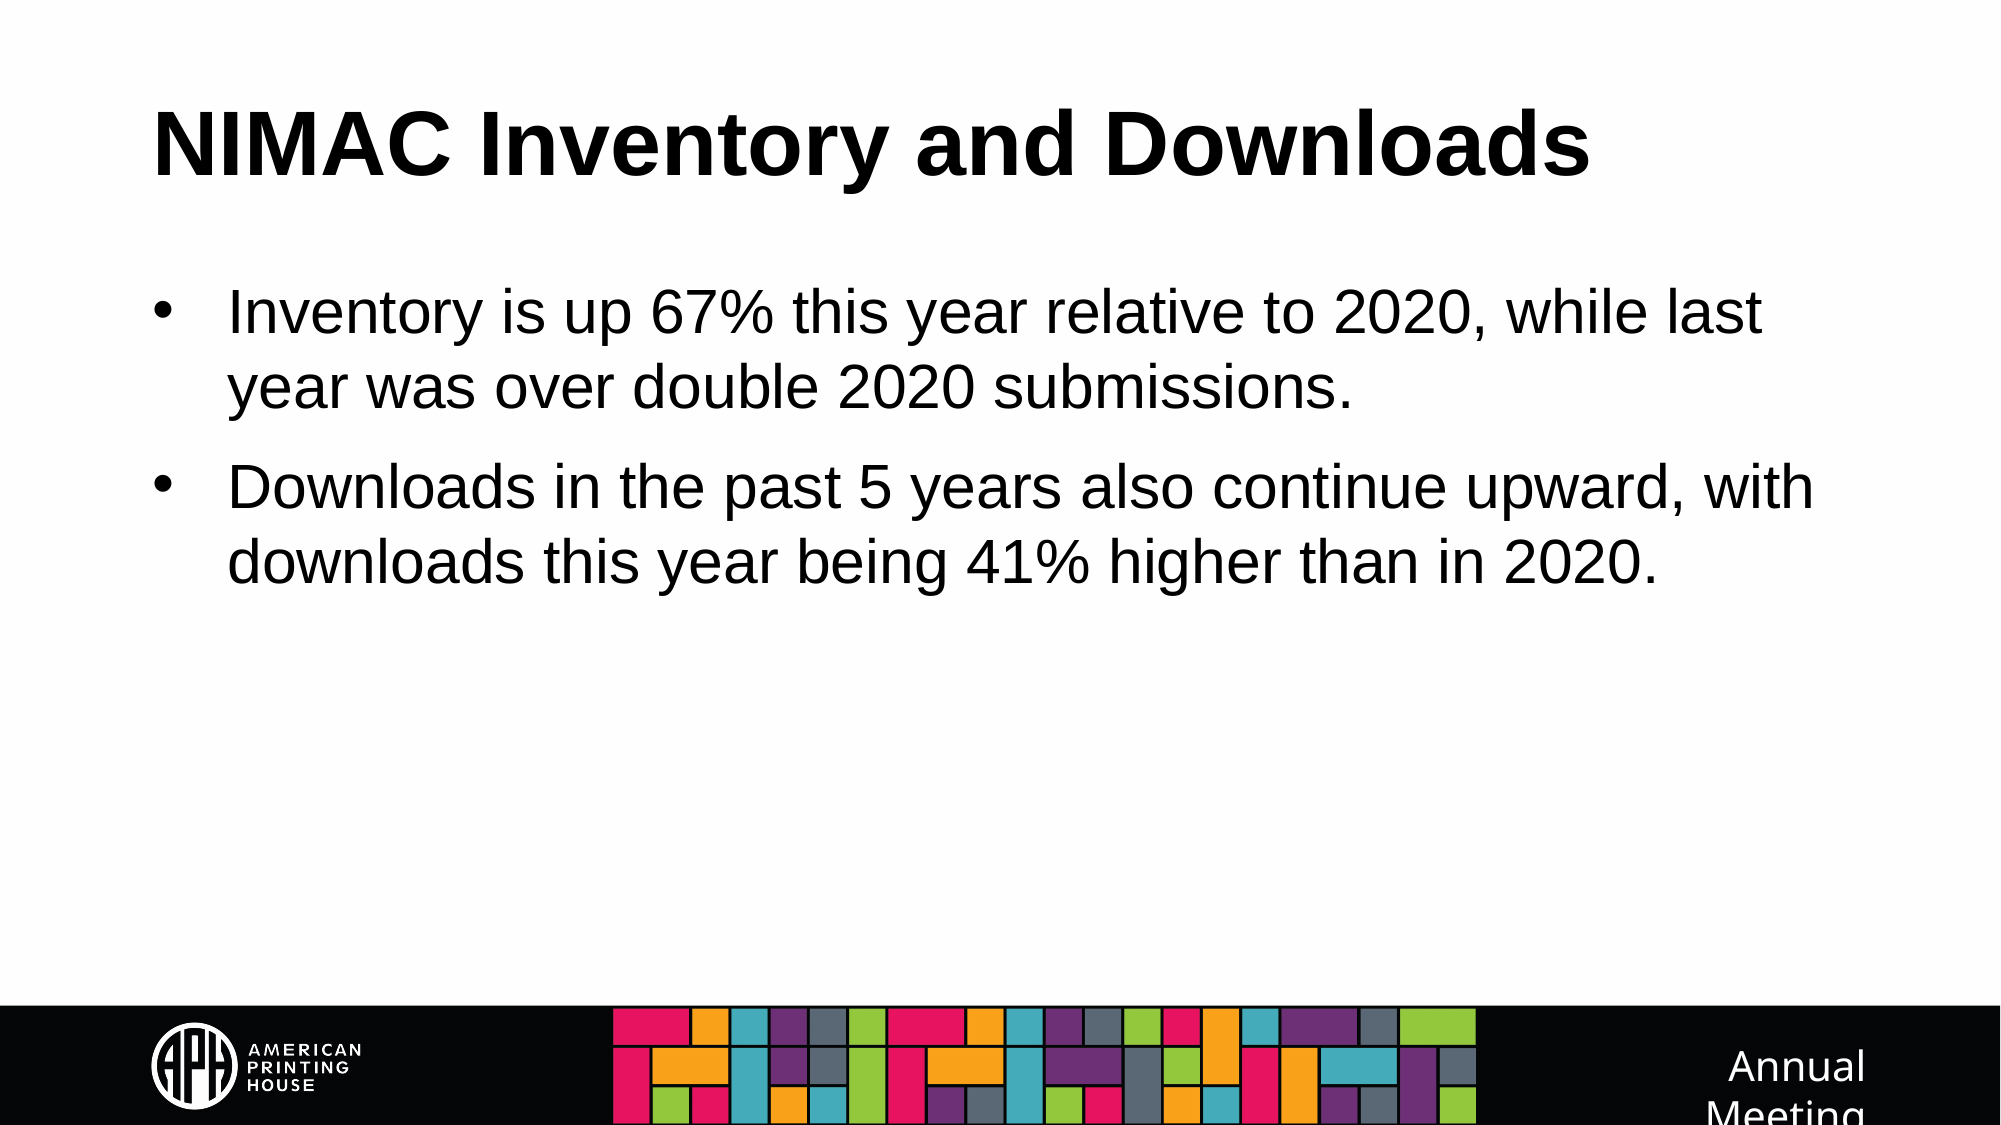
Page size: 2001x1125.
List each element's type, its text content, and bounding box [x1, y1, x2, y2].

picture [1846, 1111, 1858, 1125]
title NIMAC Inventory and Downloads [137, 59, 1863, 232]
picture [1727, 1107, 1734, 1125]
picture [1771, 1111, 1783, 1118]
picture [1711, 1105, 1719, 1125]
picture [1821, 1111, 1833, 1125]
picture [0, 0, 2001, 1125]
picture [1748, 1111, 1760, 1118]
list Inventory is up 67% this year relative to 2020, while last year was over double 2020 submissions. Downloads in the past 5 years also continue upward, with downloads this year being 41% higher than in 2020. [137, 263, 1863, 909]
